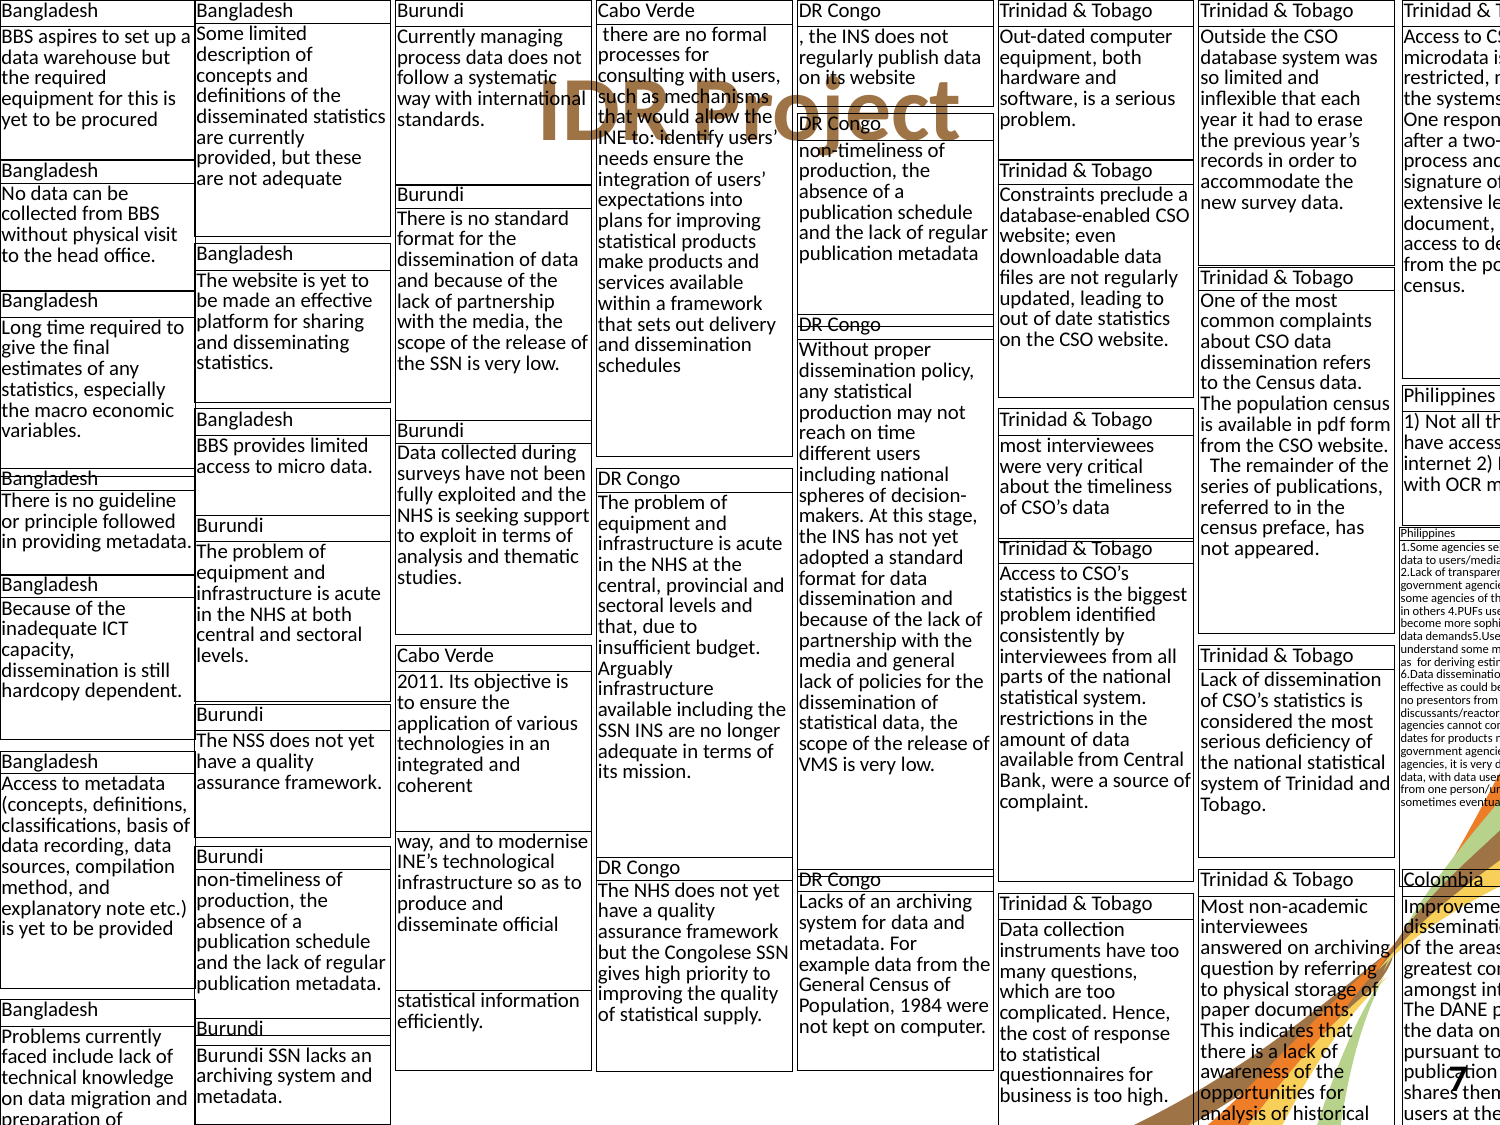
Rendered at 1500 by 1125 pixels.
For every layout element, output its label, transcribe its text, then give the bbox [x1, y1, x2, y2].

table_cell Data collected during surveys have not been fully exploited and the NHS is seeking support to exploit in terms of analysis and thematic studies. [396, 444, 591, 634]
table_header Bangladesh [195, 244, 390, 270]
table_header Bangladesh [1, 469, 194, 490]
table_cell Problems currently faced include lack of technical knowledge on data migration and preparation of metadata [1, 1027, 194, 1125]
table_cell Long time required to give the final estimates of any statistics, especially the macro economic variables. [1, 318, 195, 468]
table_header Philippines [1403, 386, 1500, 411]
table_header Philippines [1400, 528, 1500, 540]
table_header Bangladesh [1, 1000, 194, 1026]
table_cell non-timeliness of production, the absence of a publication schedule and the lack of regular publication metadata. [195, 870, 390, 1018]
table_cell Data collection instruments have too many questions, which are too complicated. Hence, the cost of response to statistical questionnaires for business is too high. [999, 920, 1193, 1125]
table_cell Lacks of an archiving system for data and metadata. For example data from the General Census of Population, 1984 were not kept on computer. [798, 892, 993, 1070]
table_header DR Congo [798, 315, 993, 339]
table_cell , the INS does not regularly publish data on its website [798, 27, 993, 106]
table_cell Out-dated computer equipment, both hardware and software, is a serious problem. [999, 27, 1193, 159]
table_header DR Congo [597, 469, 792, 492]
table_header Trinidad & Tobago [1199, 870, 1394, 896]
table_header Trinidad & Tobago [1199, 268, 1394, 290]
table_cell The problem of equipment and infrastructure is acute in the NHS at both central and sectoral levels. [195, 542, 390, 701]
table_cell there are no formal processes for consulting with users, such as mechanisms that would allow the INE to: identify users’ needs ensure the integration of users’ expectations into plans for improving statistical products make products and services available within a framework that sets out delivery and dissemination schedules [597, 25, 792, 456]
table_header Burundi [396, 185, 591, 208]
text_box IDR Project [391, 0, 395, 208]
table_cell Constraints preclude a database-enabled CSO website; even downloadable data files are not regularly updated, leading to out of date statistics on the CSO website. [999, 185, 1193, 397]
table_header Burundi [396, 421, 591, 443]
table_header Colombia [1403, 870, 1500, 896]
text_box IDR Project [1395, 0, 1402, 208]
table_header Trinidad & Tobago [1403, 1, 1500, 26]
table_cell Burundi SSN lacks an archiving system and metadata. [195, 1046, 390, 1124]
table_cell There is no standard format for the dissemination of data and because of the lack of partnership with the media, the scope of the release of the SSN is very low. [396, 209, 591, 420]
table_cell 1.Some agencies selectively provide data to users/media practitioners 2.Lack of transparency in some government agencies.3.Service in some agencies of the PSA better than in others 4.PUFs users of the NSO have become more sophisticated in their data demands5.Users find it difficult to understand some methodologies such as for deriving estimates like the MMR 6.Data dissemination forums not as effective as could be because there are no presentors from the users side, only discussants/reactors.7.Some PSA agencies cannot commit to release dates for products needed by other government agencies8.With some agencies, it is very difficult to ask for data, with data users needing to talk from one person/unit to another, sometimes eventually getting nothing. [1400, 541, 1500, 886]
table_cell The NSS does not yet have a quality assurance framework. [195, 731, 390, 837]
table_header Bangladesh [1, 1, 194, 26]
table_cell Without proper dissemination policy, any statistical production may not reach on time different users including national spheres of decision-makers. At this stage, the INS has not yet adopted a standard format for data dissemination and because of the lack of partnership with the media and general lack of policies for the dissemination of statistical data, the scope of the release of VMS is very low. [798, 340, 993, 869]
table_header Cabo Verde [597, 1, 792, 24]
table_cell Lack of dissemination of CSO’s statistics is considered the most serious deficiency of the national statistical system of Trinidad and Tobago. [1199, 670, 1394, 857]
table_header Burundi [195, 516, 390, 541]
table_header Bangladesh [1, 575, 194, 597]
table_cell One of the most common complaints about CSO data dissemination refers to the Census data. The population census is available in pdf form from the CSO website. The remainder of the series of publications, referred to in the census preface, has not appeared. [1199, 291, 1394, 633]
table_cell Most non-academic interviewees answered on archiving question by referring to physical storage of paper documents. This indicates that there is a lack of awareness of the opportunities for analysis of historical data. [1199, 897, 1394, 1125]
text_box IDR Project [1194, 0, 1198, 208]
table_header Trinidad & Tobago [1199, 1, 1394, 26]
table_header DR Congo [798, 114, 993, 140]
table_header DR Congo [597, 858, 792, 880]
table_header Burundi [195, 847, 390, 869]
table_header Bangladesh [195, 409, 390, 435]
table_cell Because of the inadequate ICT capacity, dissemination is still hardcopy dependent. [1, 598, 195, 739]
table_header Burundi [195, 705, 390, 730]
table_cell Improvements in data dissemination is one of the areas of greatest consensus amongst interviewees. The DANE publishes the data online pursuant to an official publication policy, shares them with all users at the same time and shares the metadata in a standard format. [1403, 897, 1500, 1125]
table_cell Some limited description of concepts and definitions of the disseminated statistics are currently provided, but these are not adequate [195, 24, 390, 236]
table_header DR Congo [798, 870, 993, 891]
table_cell BBS aspires to set up a data warehouse but the required equipment for this is yet to be procured [1, 27, 194, 159]
table_header Trinidad & Tobago [999, 409, 1193, 435]
table_header Trinidad & Tobago [999, 1, 1193, 26]
table_header Burundi [195, 1019, 390, 1045]
table_header Trinidad & Tobago [999, 539, 1193, 563]
table_header Burundi [396, 1, 591, 26]
table_cell statistical information efficiently. [396, 991, 591, 1070]
table_header Bangladesh [195, 1, 390, 23]
table_header Trinidad & Tobago [999, 894, 1193, 919]
table_header Trinidad & Tobago [999, 161, 1193, 184]
table_cell The website is yet to be made an effective platform for sharing and disseminating statistics. [195, 271, 390, 402]
table_header Bangladesh [1, 752, 194, 773]
text_box IDR Project [592, 0, 596, 208]
table_header Bangladesh [1, 161, 194, 183]
table_cell Currently managing process data does not follow a systematic way with international standards. [396, 27, 591, 184]
table_cell There is no guideline or principle followed in providing metadata. [1, 491, 194, 574]
table_cell BBS provides limited access to micro data. [195, 436, 390, 515]
table_header DR Congo [798, 1, 993, 26]
table_cell The problem of equipment and infrastructure is acute in the NHS at the central, provincial and sectoral levels and that, due to insufficient budget. Arguably infrastructure available including the SSN INS are no longer adequate in terms of its mission. [597, 493, 792, 857]
table_cell Access to CSO’s statistics is the biggest problem identified consistently by interviewees from all parts of the national statistical system. restrictions in the amount of data available from Central Bank, were a source of complaint. [999, 564, 1193, 881]
table_cell The NHS does not yet have a quality assurance framework but the Congolese SSN gives high priority to improving the quality of statistical supply. [597, 881, 792, 1071]
table_cell Access to CSO microdata is highly restricted, not least by the systems available. One respondent had, after a two-year process and the signature of an extensive legal document, obtained access to detailed data from the population census. [1403, 27, 1500, 378]
table_cell 1) Not all the staff have access to the internet 2) Problems with OCR machines [1403, 412, 1500, 525]
table_cell Outside the CSO database system was so limited and inflexible that each year it had to erase the previous year’s records in order to accommodate the new survey data. [1199, 27, 1394, 265]
table_cell way, and to modernise INE’s technological infrastructure so as to produce and disseminate official [396, 832, 591, 990]
table_header Bangladesh [1, 291, 194, 317]
table_header Trinidad & Tobago [1199, 646, 1394, 669]
table_cell most interviewees were very critical about the timeliness of CSO’s data [999, 436, 1193, 538]
table_header Cabo Verde [396, 646, 591, 671]
table_cell 2011. Its objective is to ensure the application of various technologies in an integrated and coherent [396, 672, 591, 831]
table_cell non-timeliness of production, the absence of a publication schedule and the lack of regular publication metadata [798, 141, 993, 314]
text_box IDR Project [793, 0, 998, 208]
table_cell Access to metadata (concepts, definitions, classifications, basis of data recording, data sources, compilation method, and explanatory note etc.) is yet to be provided [1, 774, 195, 988]
table_cell No data can be collected from BBS without physical visit to the head office. [1, 184, 195, 290]
